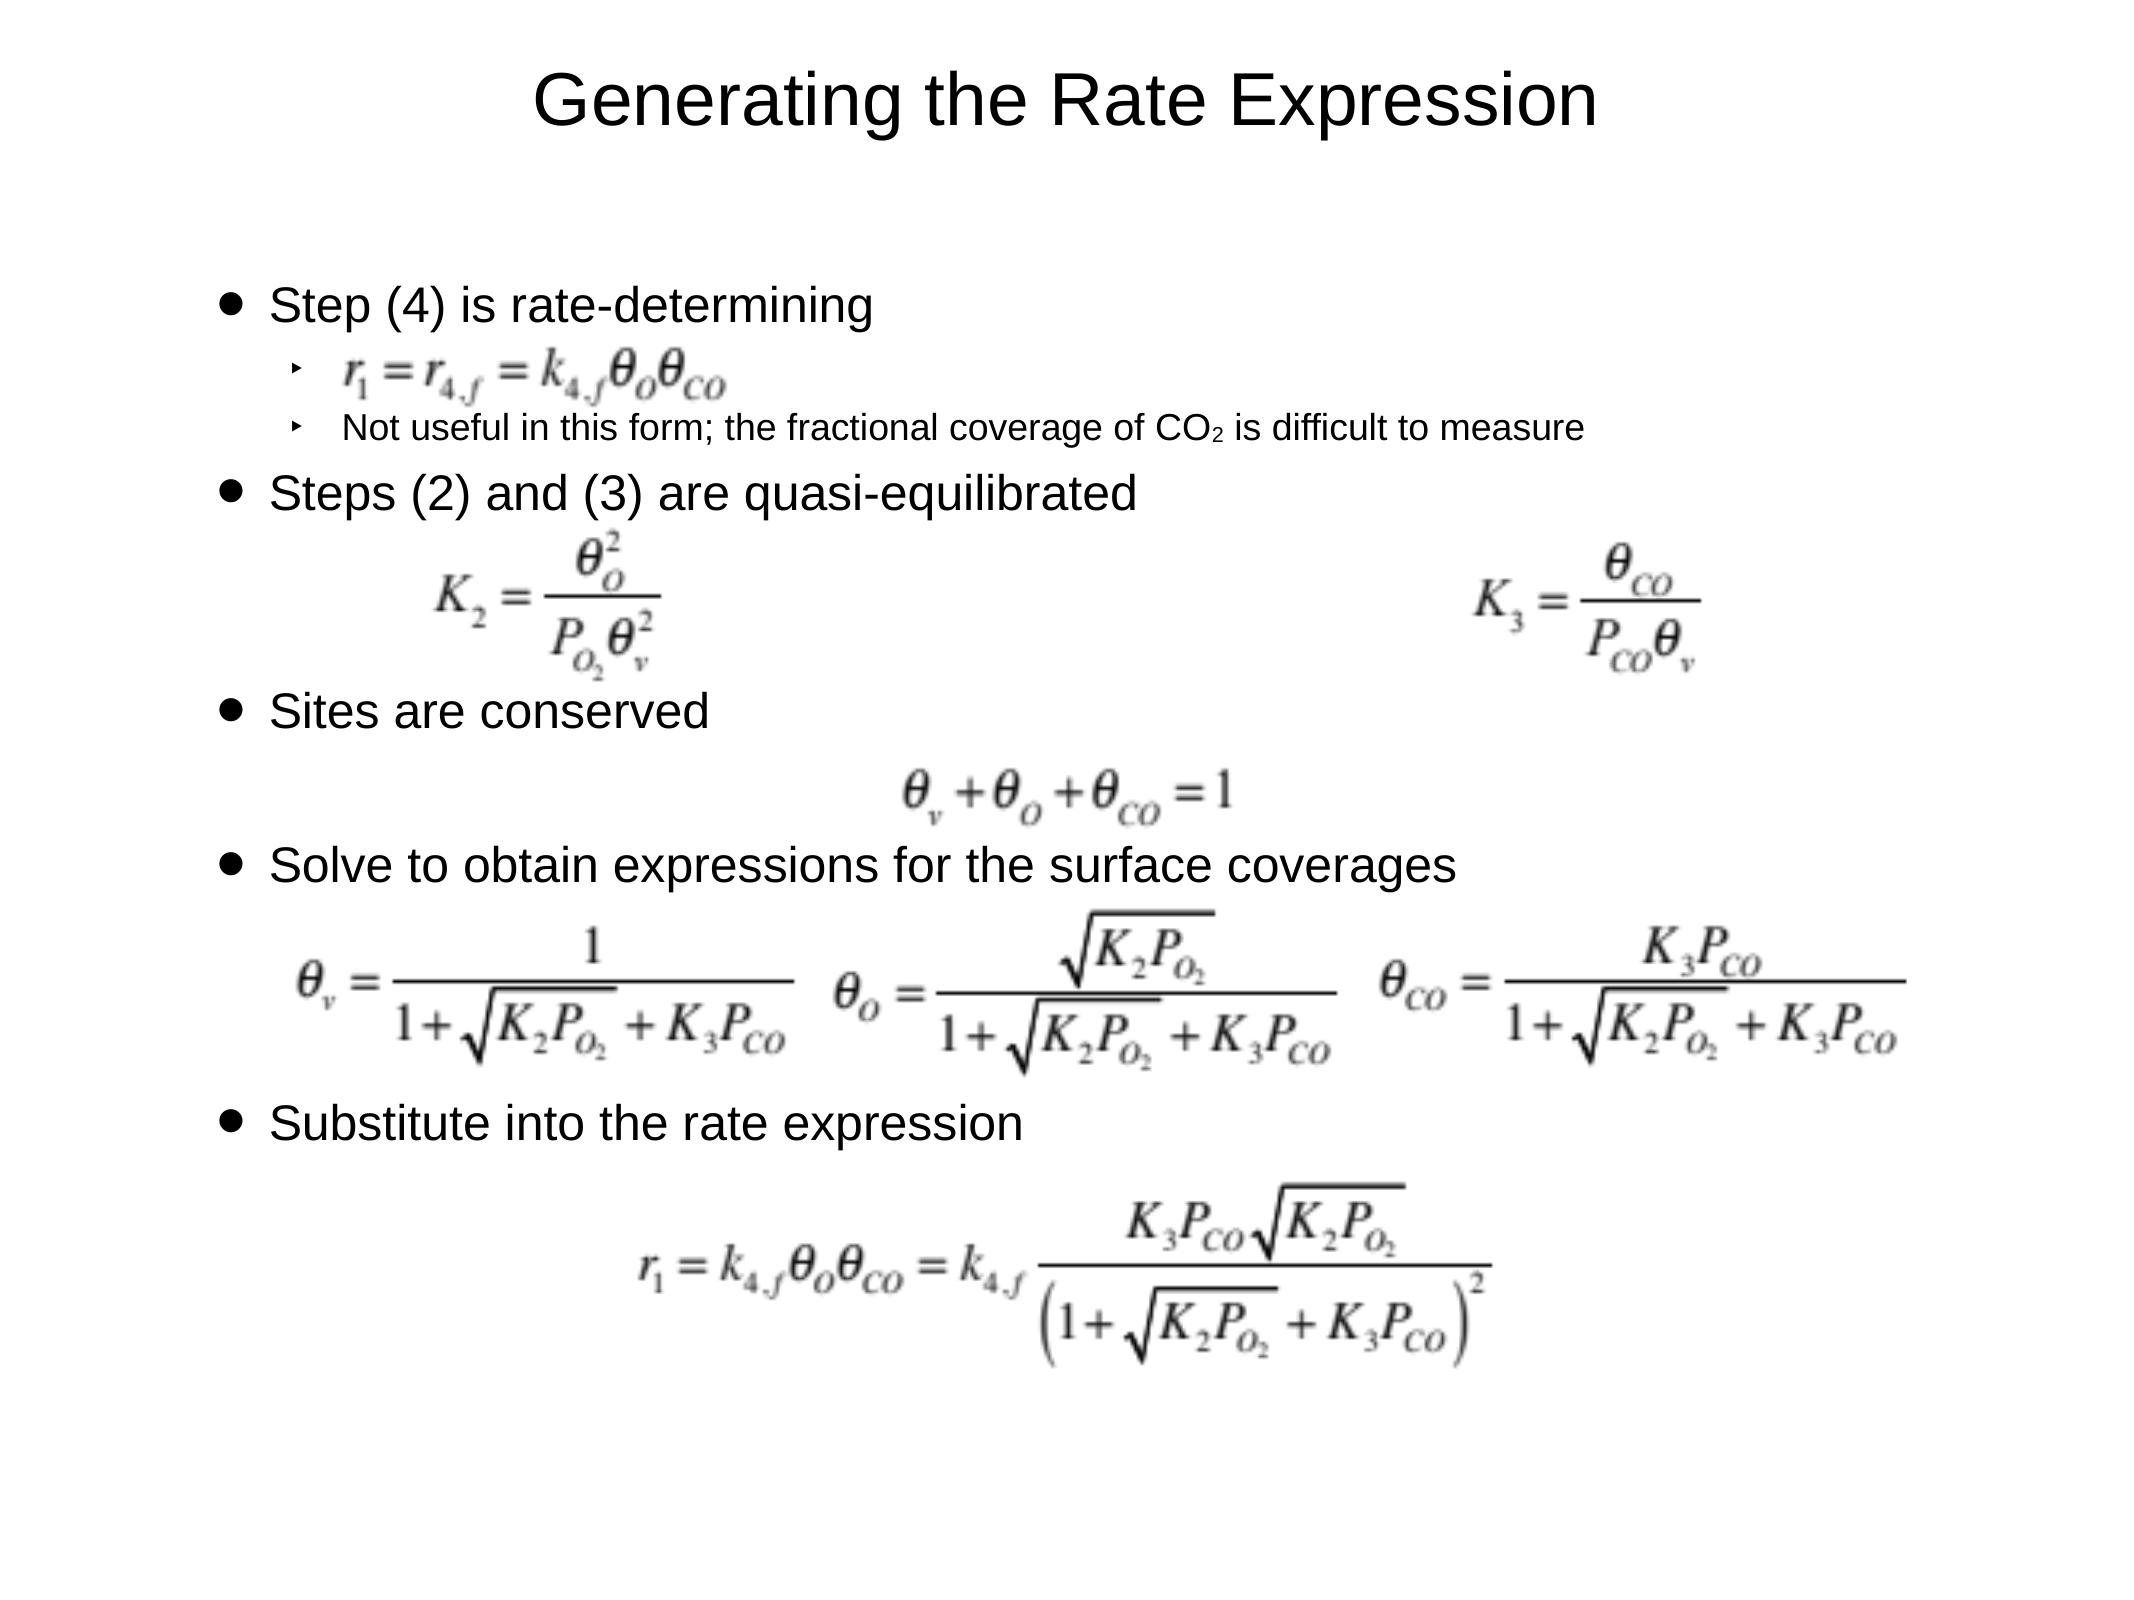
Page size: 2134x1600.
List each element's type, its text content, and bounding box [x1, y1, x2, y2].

list Step (4) is rate-determining Not useful in this form; the fractional coverage of CO2 is difficult to measure Steps (2) and (3) are quasi-equilibrated Sites are conserved Solve to obtain expressions for the surface coverages Substitute into the rate expression [208, 264, 1925, 1463]
picture [337, 334, 731, 412]
picture [1374, 914, 1908, 1071]
picture [424, 516, 666, 686]
picture [1464, 524, 1706, 678]
picture [632, 1176, 1500, 1376]
picture [828, 903, 1345, 1082]
title Generating the Rate Expression [208, 41, 1925, 250]
picture [291, 914, 799, 1071]
picture [897, 749, 1236, 831]
